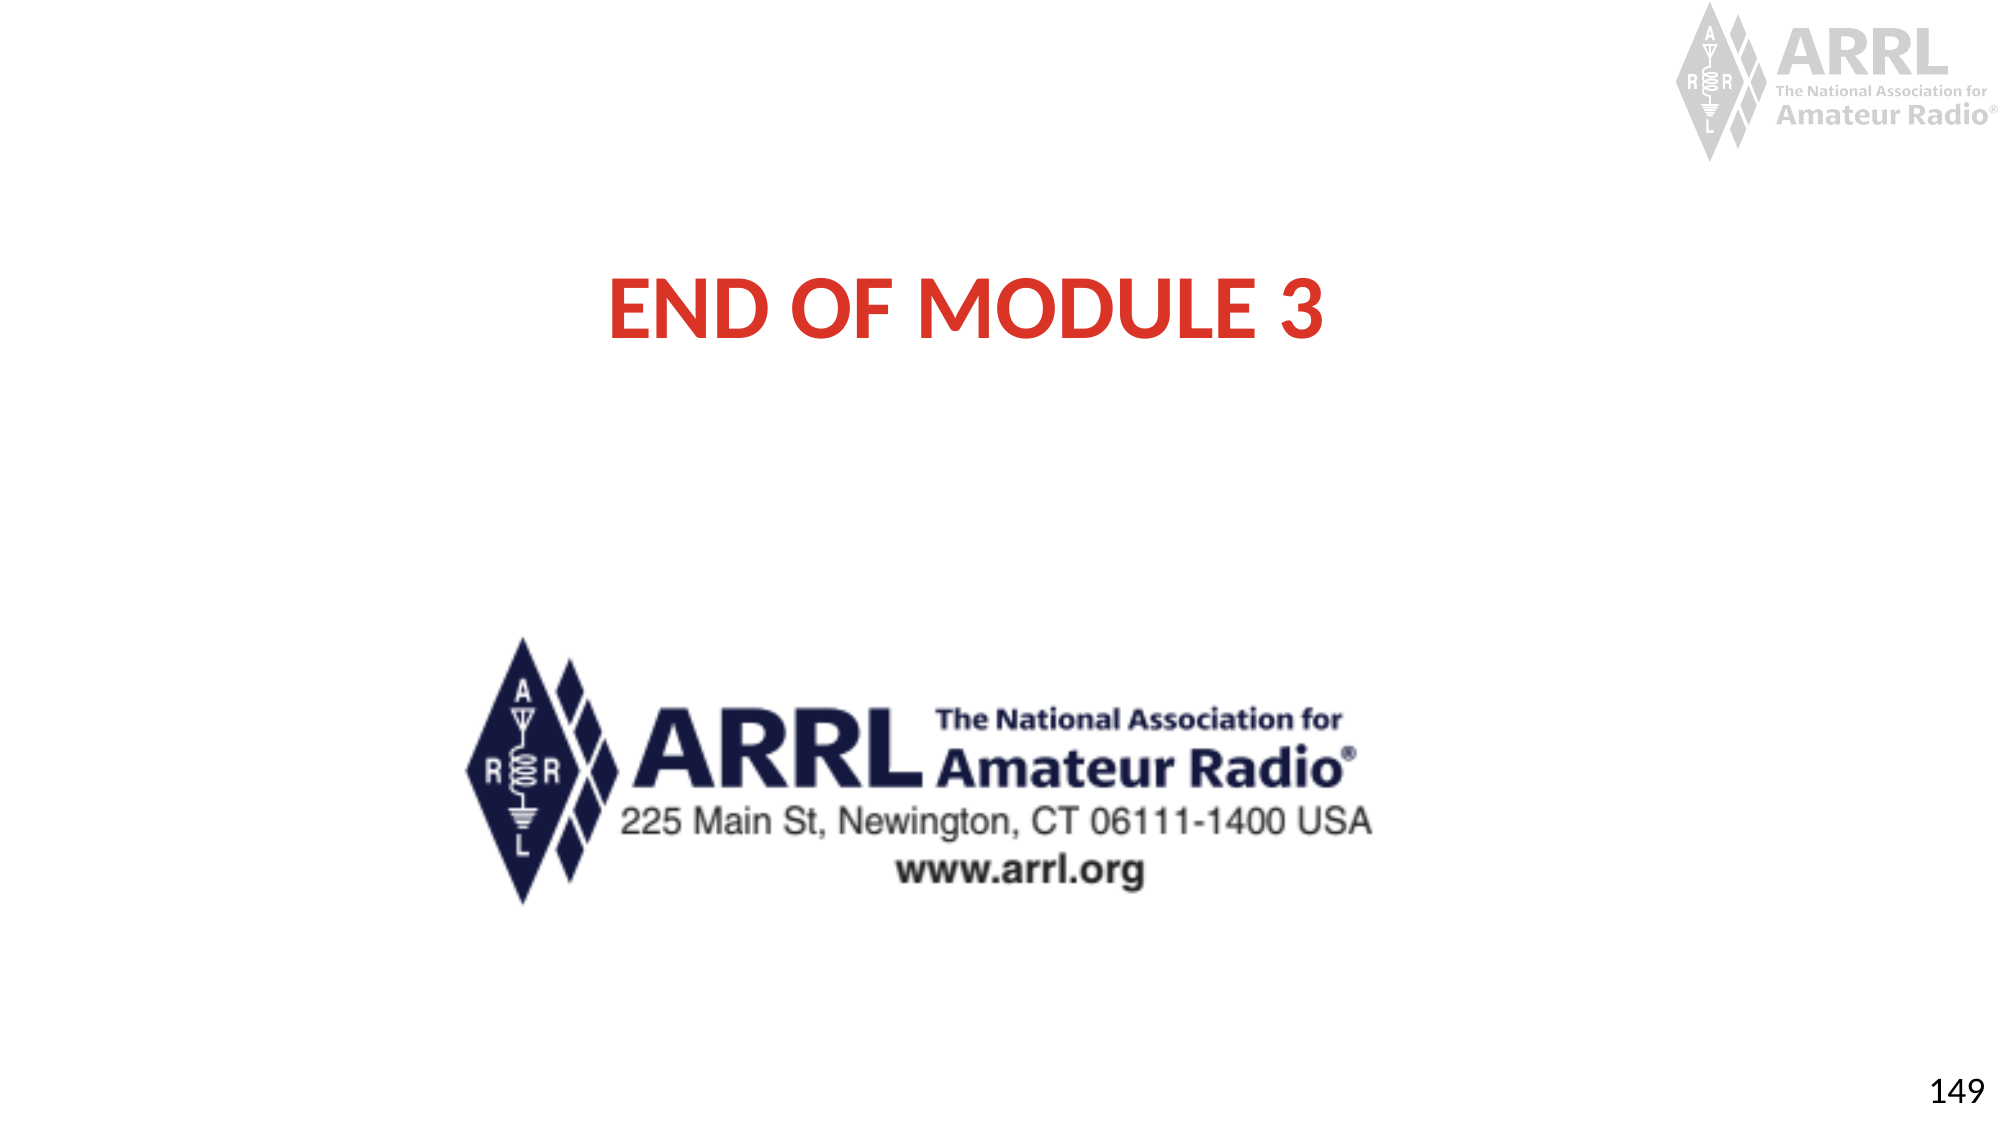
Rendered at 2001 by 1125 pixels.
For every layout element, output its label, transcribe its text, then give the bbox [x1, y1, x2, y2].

picture [1674, 0, 2000, 164]
picture [453, 623, 1401, 925]
title END OF MODULE 3 [104, 200, 1830, 419]
